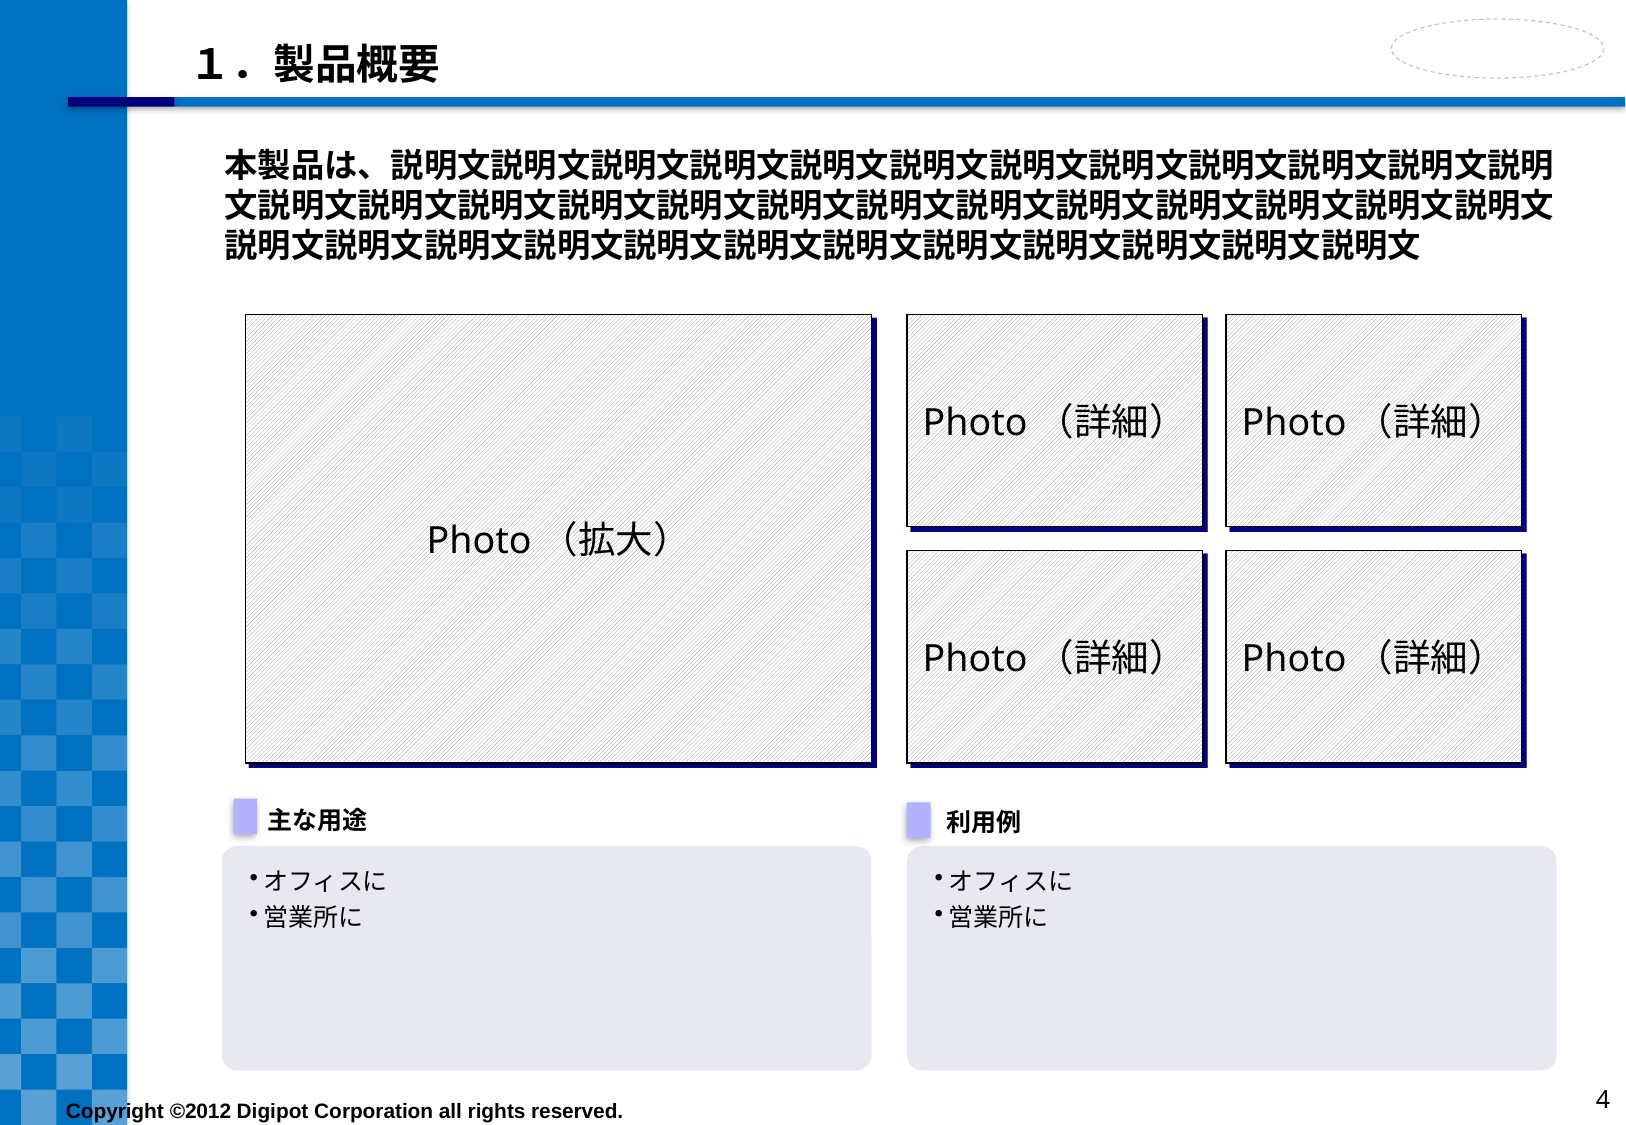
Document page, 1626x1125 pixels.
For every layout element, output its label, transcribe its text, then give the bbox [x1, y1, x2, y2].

text_box 本製品は、説明文説明文説明文説明文説明文説明文説明文説明文説明文説明文説明文説明文説明文説明文説明文説明文説明文説明文説明文説明文説明文説明文説明文説明文説明文説明文説明文説明文説明文説明文説明文説明文説明文説明文説明文説明文説明文 [210, 137, 1581, 272]
text_box [906, 846, 1557, 1071]
text_box オフィスに 営業所に [919, 857, 1089, 939]
text_box Photo（詳細） [907, 550, 1203, 763]
text_box 利用例 [931, 798, 1062, 844]
text_box オフィスに 営業所に [234, 857, 403, 939]
text_box [221, 846, 872, 1071]
text_box 主な用途 [252, 797, 408, 843]
text_box Photo（拡大） [245, 314, 872, 763]
text_box [906, 802, 931, 838]
text_box [233, 798, 258, 835]
slide_number 4 [1521, 1050, 1625, 1125]
text_box Photo（詳細） [907, 314, 1203, 527]
title １．製品概要 [174, 11, 1368, 114]
text_box Photo（詳細） [1226, 550, 1522, 763]
text_box Photo（詳細） [1226, 314, 1522, 527]
